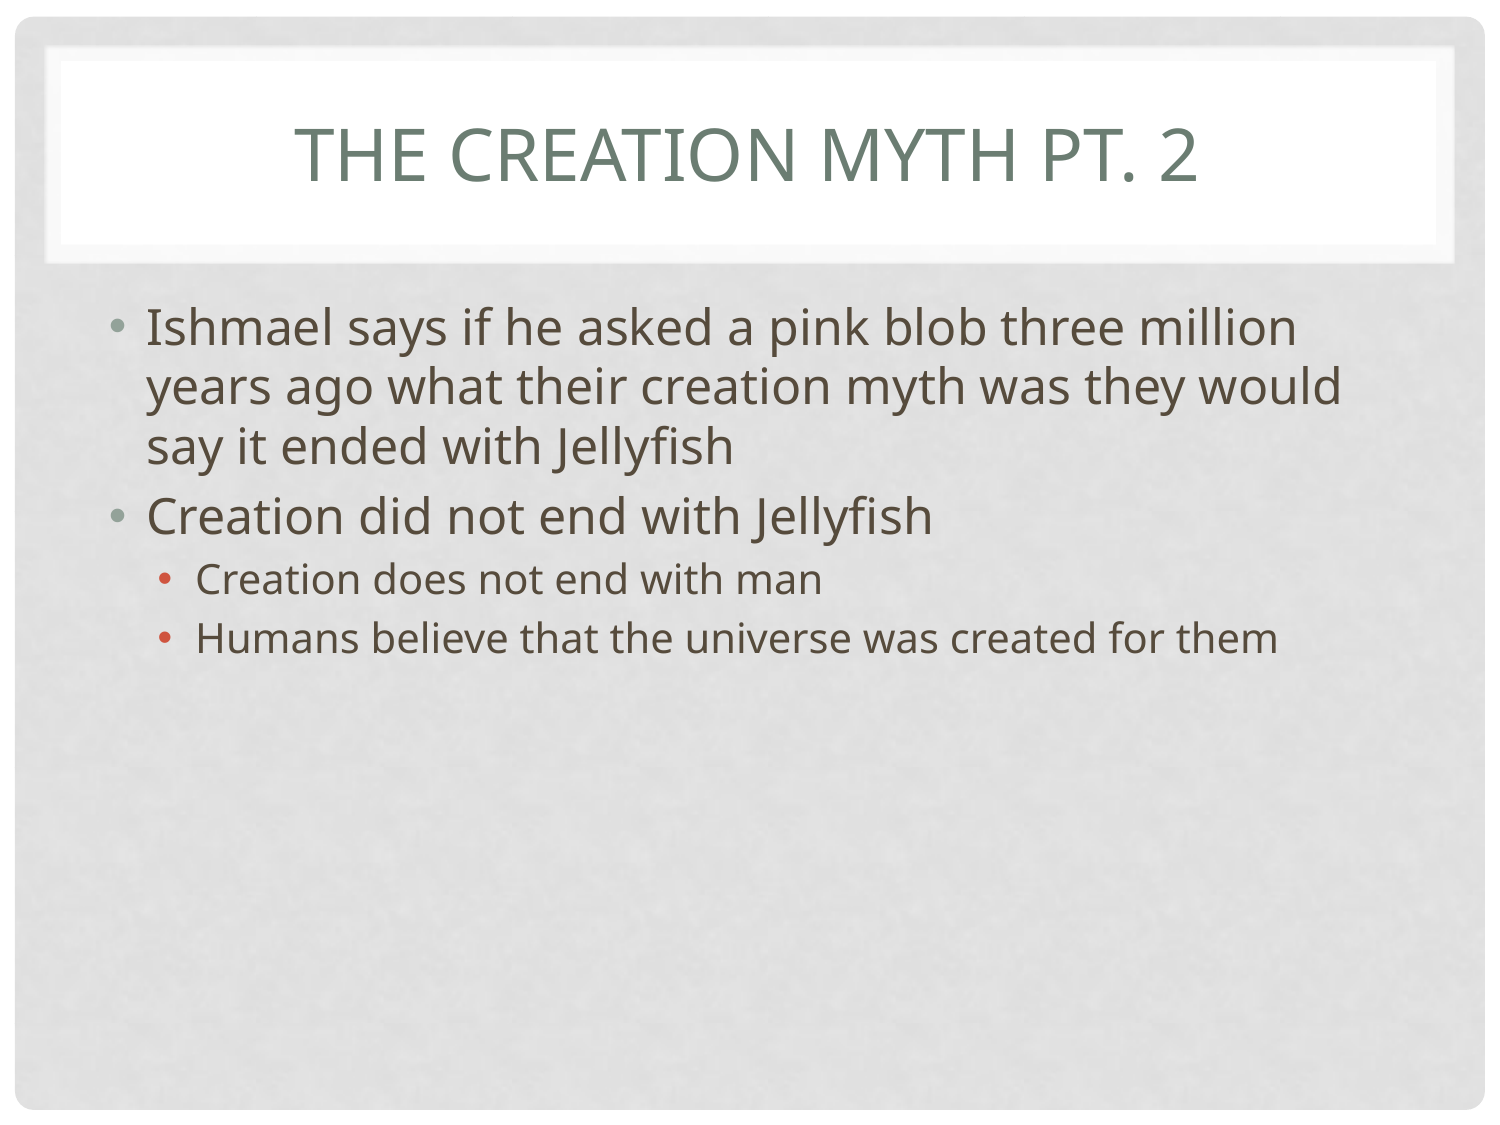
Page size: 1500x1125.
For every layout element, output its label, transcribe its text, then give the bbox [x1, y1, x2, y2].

list Ishmael says if he asked a pink blob three million years ago what their creation myth was they would say it ended with Jellyfish Creation did not end with Jellyfish Creation does not end with man Humans believe that the universe was created for them [75, 287, 1425, 1005]
title The Creation Myth Pt. 2 [69, 66, 1425, 238]
